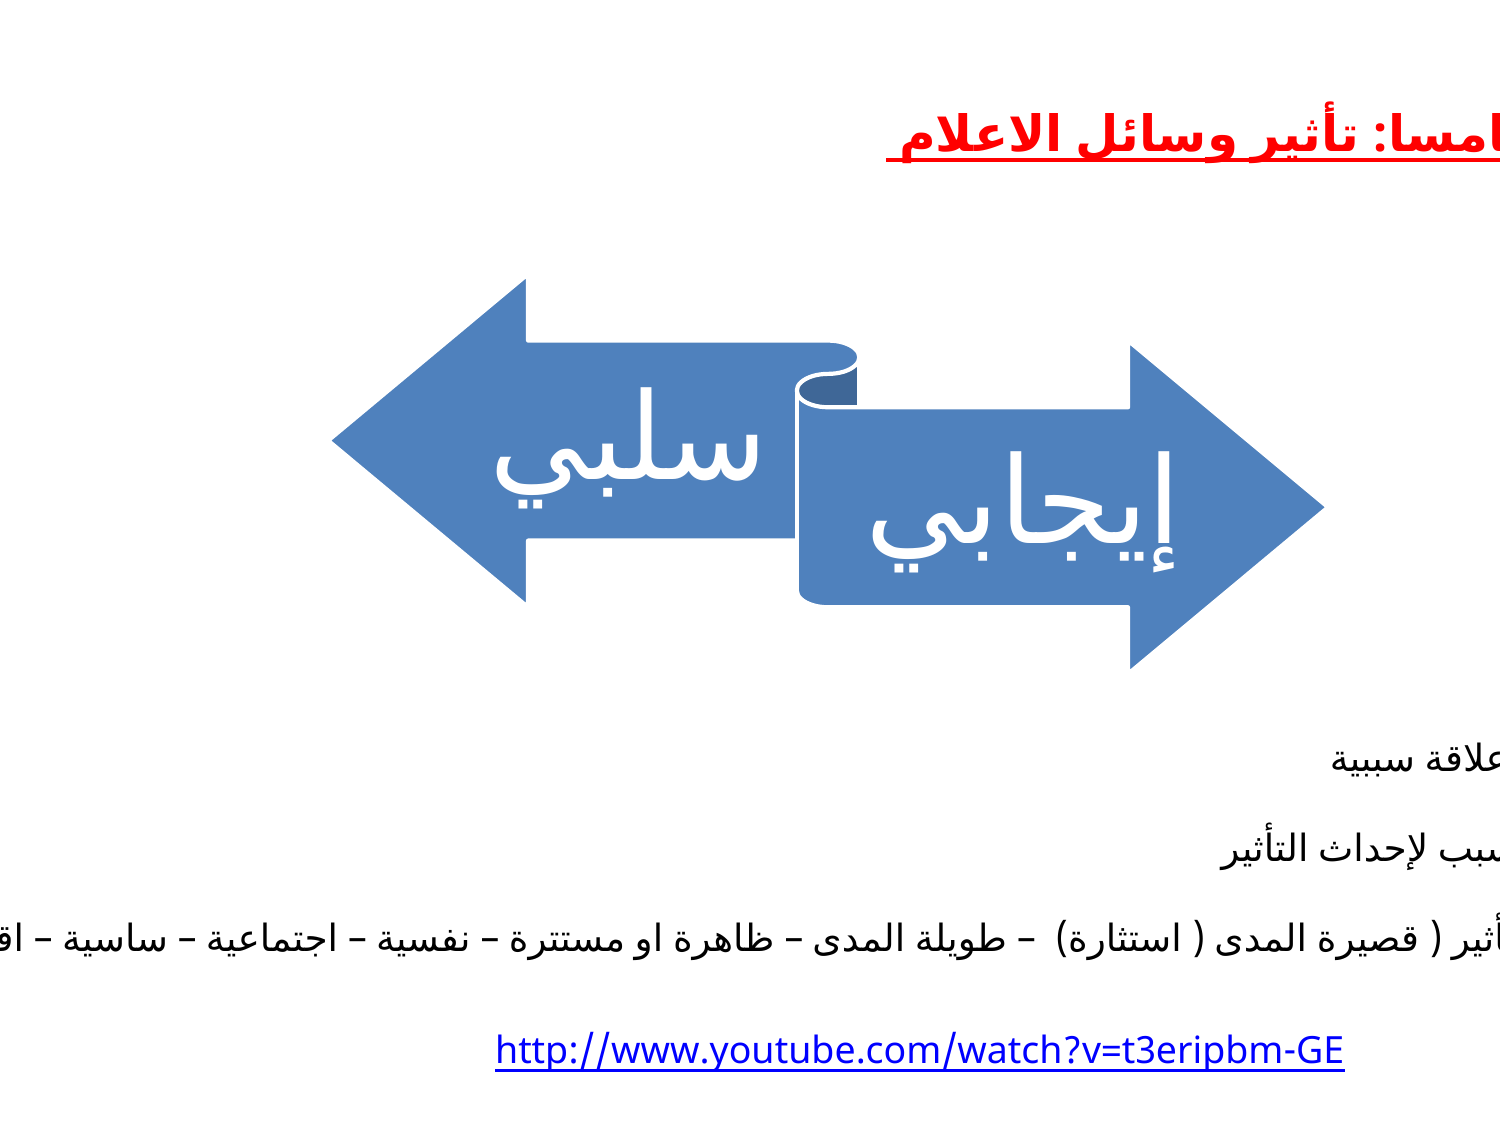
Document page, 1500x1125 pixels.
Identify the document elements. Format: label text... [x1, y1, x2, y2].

text_box خامسا: تأثير وسائل الاعلام [871, 93, 1500, 169]
text_box علاقة سببية سبب لإحداث التأثير تأثير ( قصيرة المدى ( استثارة) – طويلة المدى – ظاهرة او مستترة – نفسية – اجتماعية – ساسية – اقتصادية [0, 726, 1500, 967]
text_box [327, 140, 1329, 808]
text_box http://www.youtube.com/watch?v=t3eripbm-GE [269, 1018, 1360, 1125]
